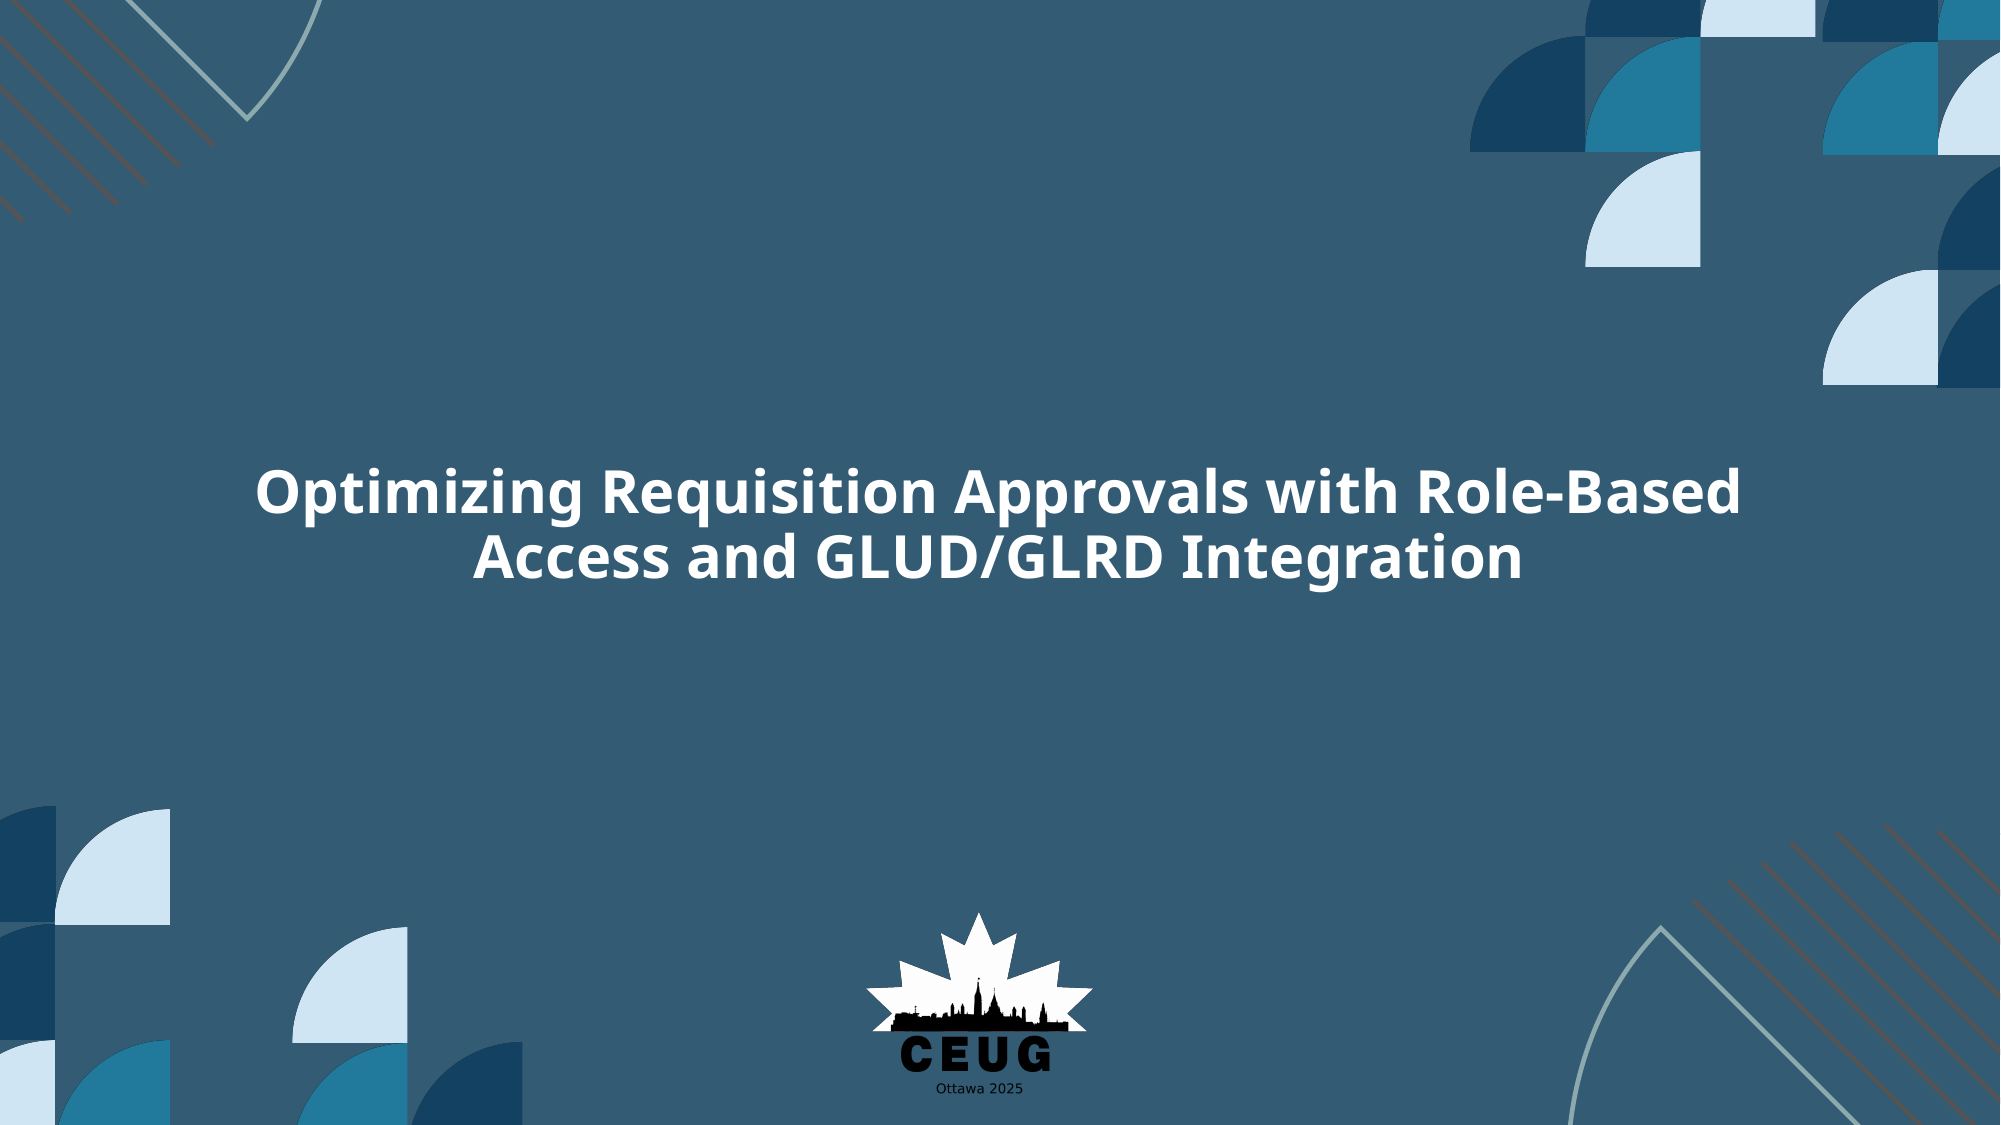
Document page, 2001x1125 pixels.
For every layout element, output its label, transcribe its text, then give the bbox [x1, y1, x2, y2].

picture [0, 806, 170, 1125]
picture [1470, 0, 1816, 267]
title Optimizing Requisition Approvals with Role-Based Access and GLUD/GLRD Integration [137, 453, 1863, 672]
picture [292, 927, 523, 1125]
picture [866, 912, 1093, 1100]
picture [1822, 0, 2001, 388]
